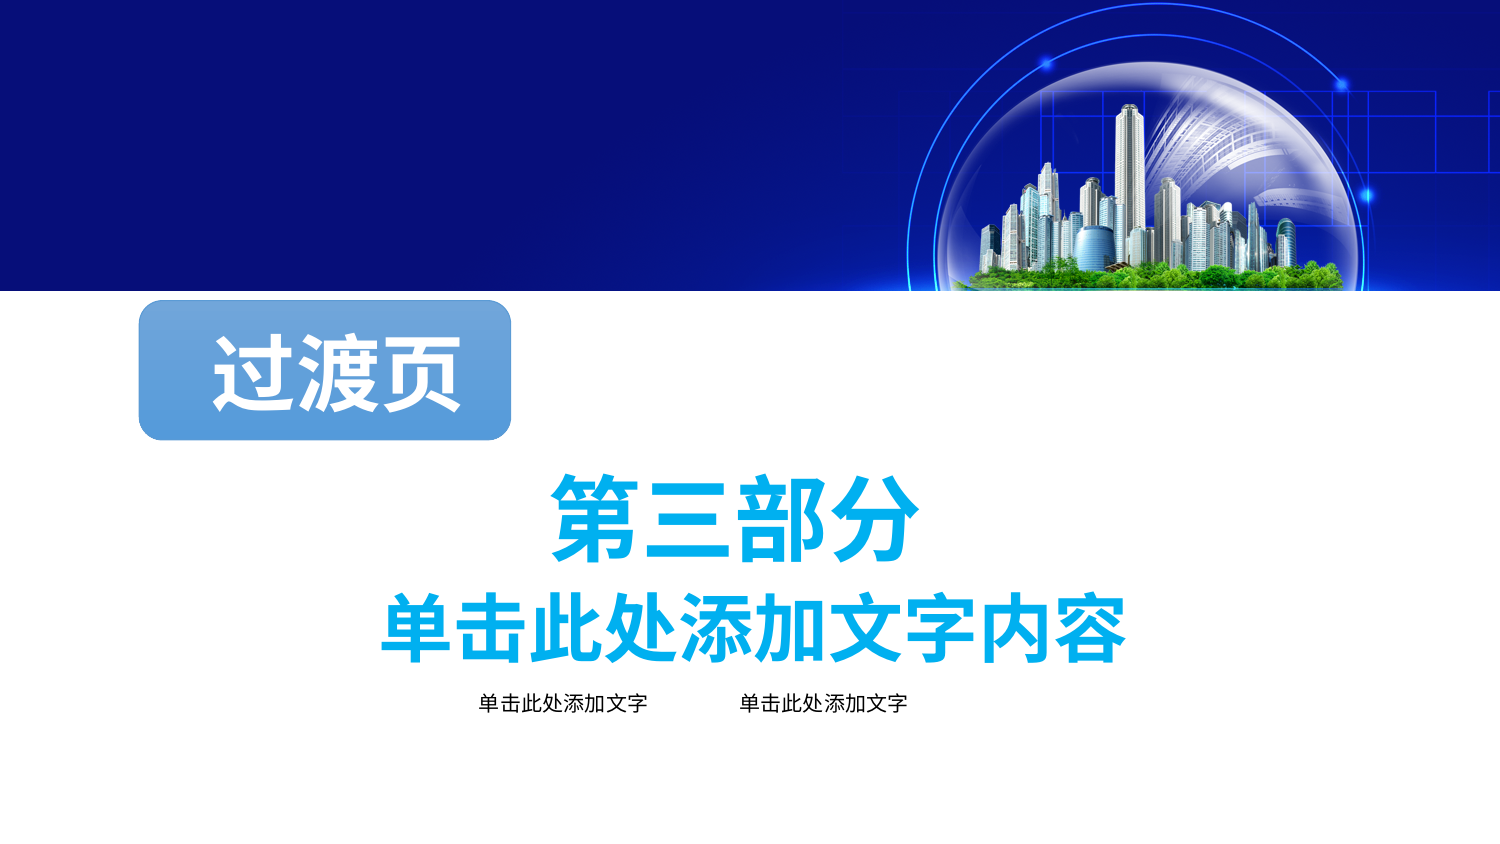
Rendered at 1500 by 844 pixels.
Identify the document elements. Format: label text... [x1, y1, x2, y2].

text_box 单击此处添加文字 [464, 683, 664, 724]
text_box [139, 300, 511, 440]
picture [0, 0, 1500, 291]
text_box 第三部分 [532, 453, 938, 573]
text_box 单击此处添加文字内容 [363, 573, 1144, 679]
text_box 单击此处添加文字 [724, 683, 925, 724]
